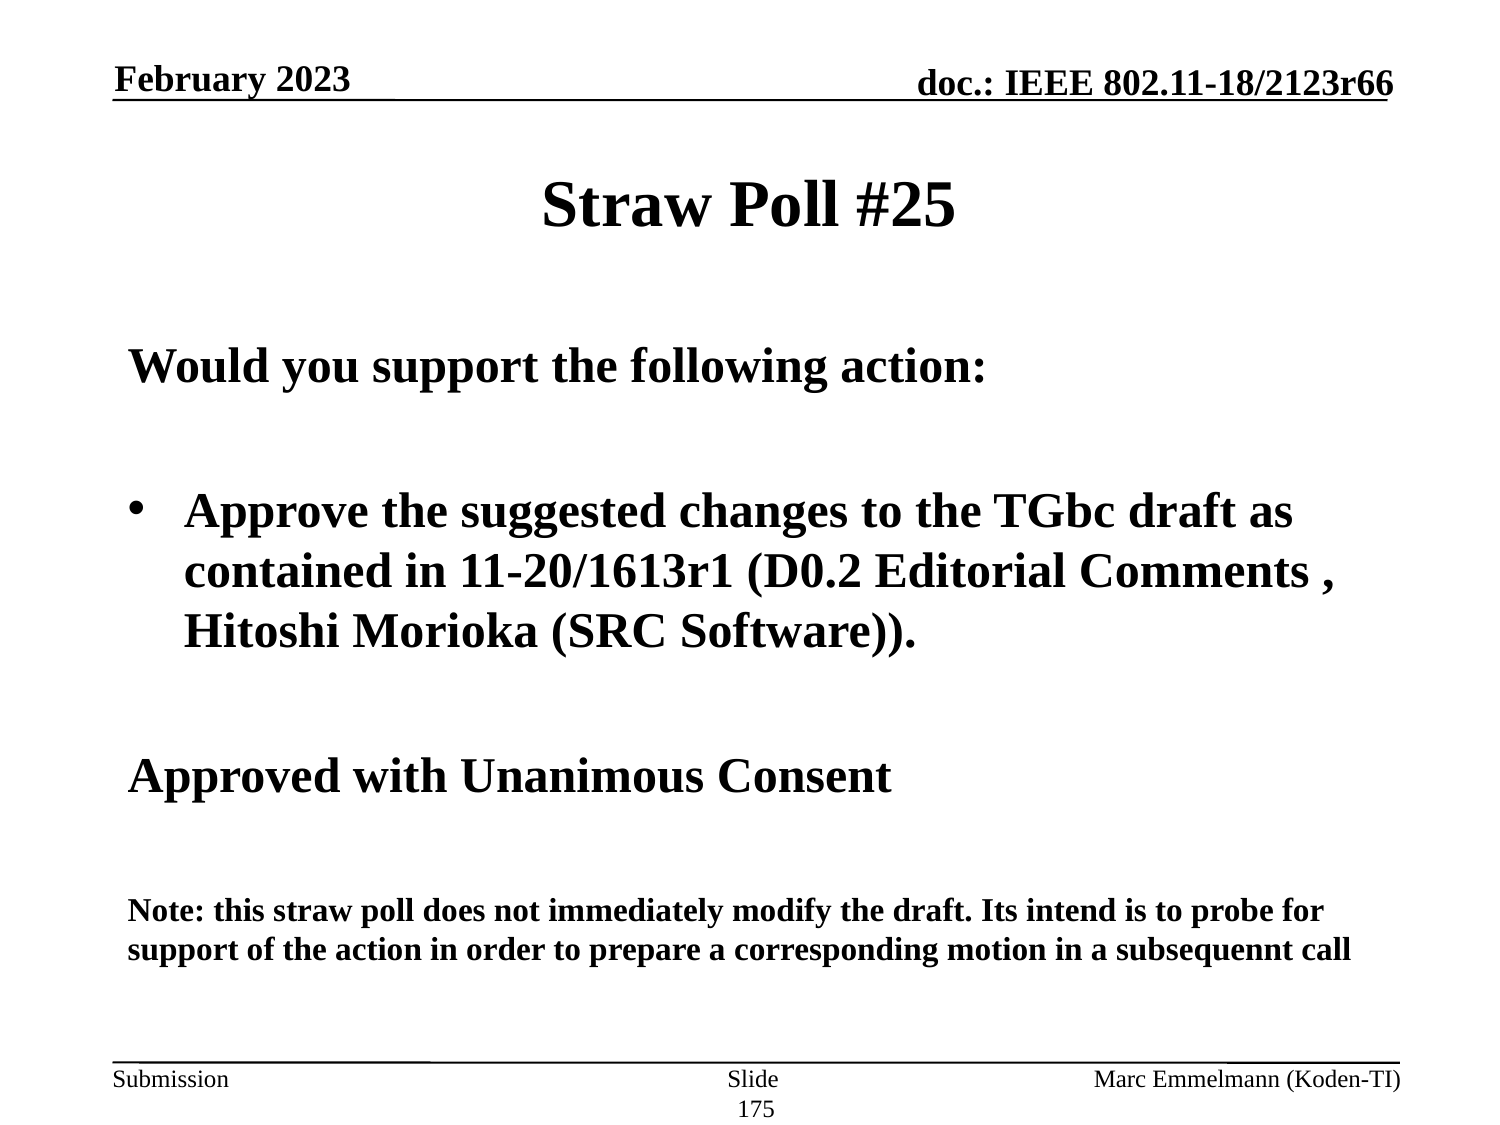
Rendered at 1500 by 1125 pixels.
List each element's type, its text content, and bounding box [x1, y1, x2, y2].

list Would you support the following action: Approve the suggested changes to the TGbc draft as contained in 11-20/1613r1 (D0.2 Editorial Comments , Hitoshi Morioka (SRC Software)). Approved with Unanimous Consent Note: this straw poll does not immediately modify the draft. Its intend is to probe for support of the action in order to prepare a corresponding motion in a subsequennt call [112, 324, 1388, 1000]
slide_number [114, 54, 423, 100]
footer Marc Emmelmann (Koden-TI) [878, 1061, 1402, 1093]
slide_number Slide 175 [712, 1061, 800, 1123]
title Straw Poll #25 [112, 112, 1388, 288]
